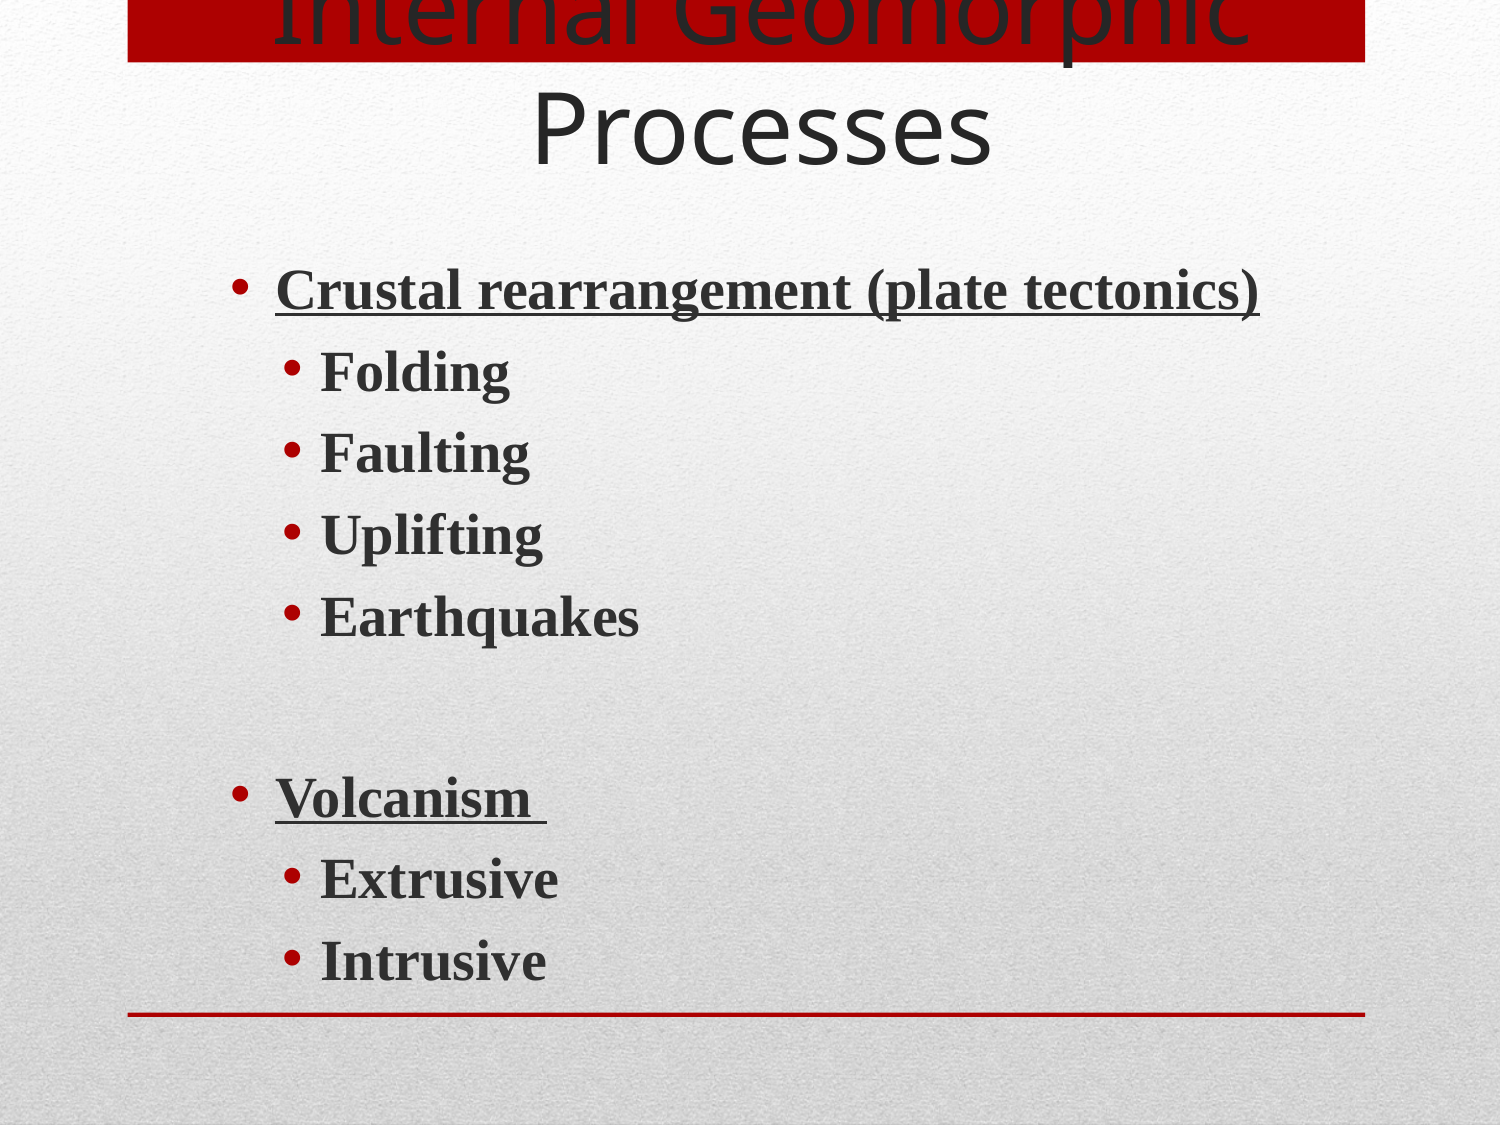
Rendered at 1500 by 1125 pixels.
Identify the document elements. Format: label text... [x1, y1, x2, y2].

title Internal Geomorphic Processes [75, 4, 1450, 193]
list Crustal rearrangement (plate tectonics) Folding Faulting Uplifting Earthquakes Volcanism Extrusive Intrusive [162, 249, 1350, 994]
